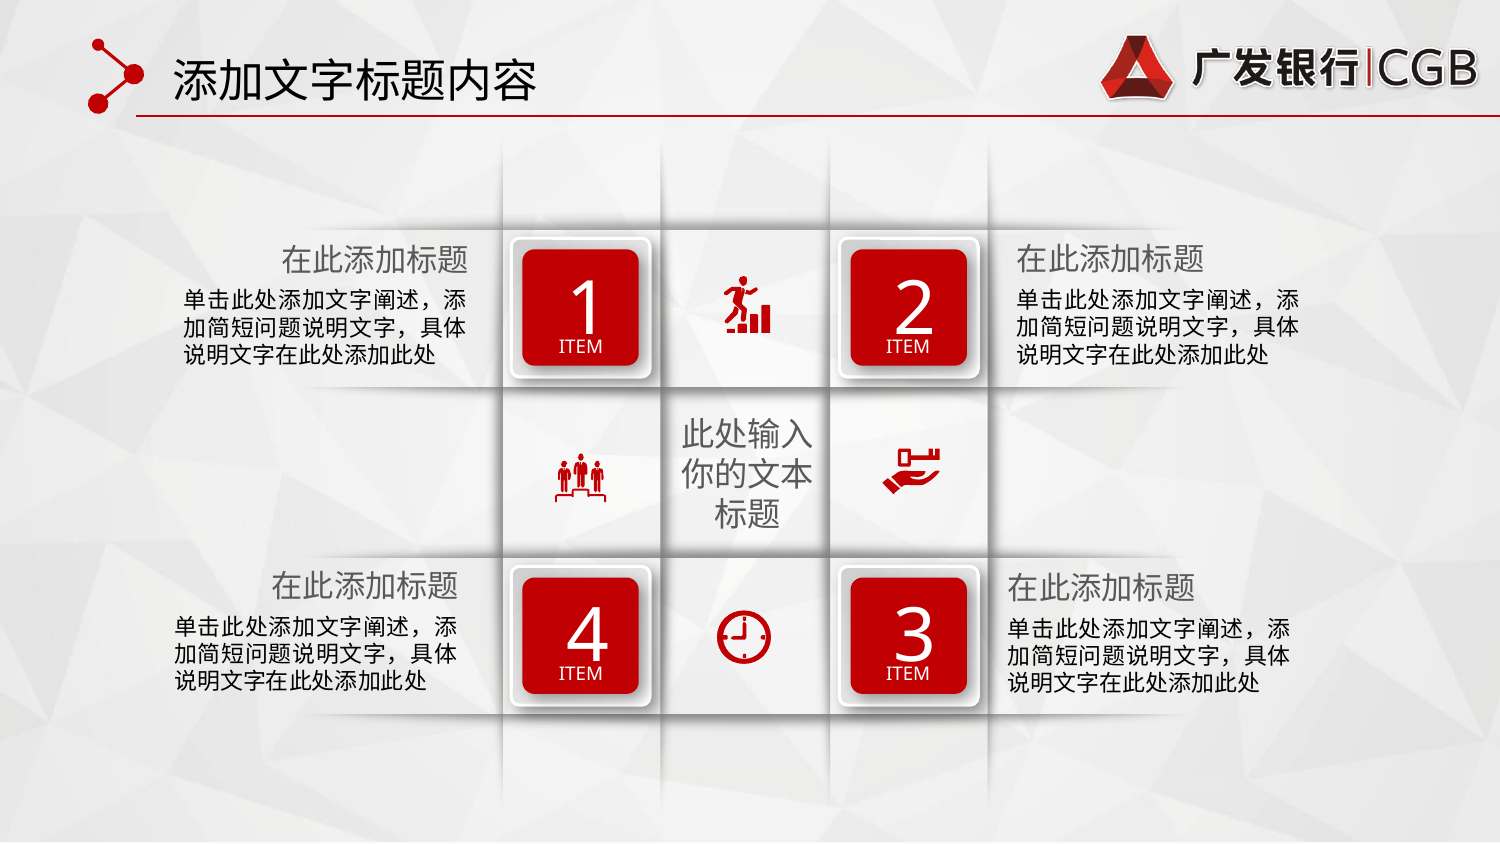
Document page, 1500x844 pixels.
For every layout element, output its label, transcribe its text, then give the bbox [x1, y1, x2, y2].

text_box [554, 453, 607, 503]
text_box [1001, 231, 1316, 377]
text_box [882, 448, 940, 495]
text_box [839, 566, 979, 706]
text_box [510, 566, 651, 706]
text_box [510, 237, 651, 378]
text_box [716, 610, 771, 664]
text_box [723, 275, 771, 334]
picture [0, 0, 1500, 842]
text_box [992, 560, 1307, 706]
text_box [159, 559, 489, 704]
text_box 此处输入你的文本标题 [659, 495, 837, 533]
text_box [168, 232, 499, 377]
text_box 添加文字标题内容 [128, 46, 583, 113]
text_box 此处输入你的文本标题 [659, 418, 837, 457]
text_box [839, 237, 979, 378]
